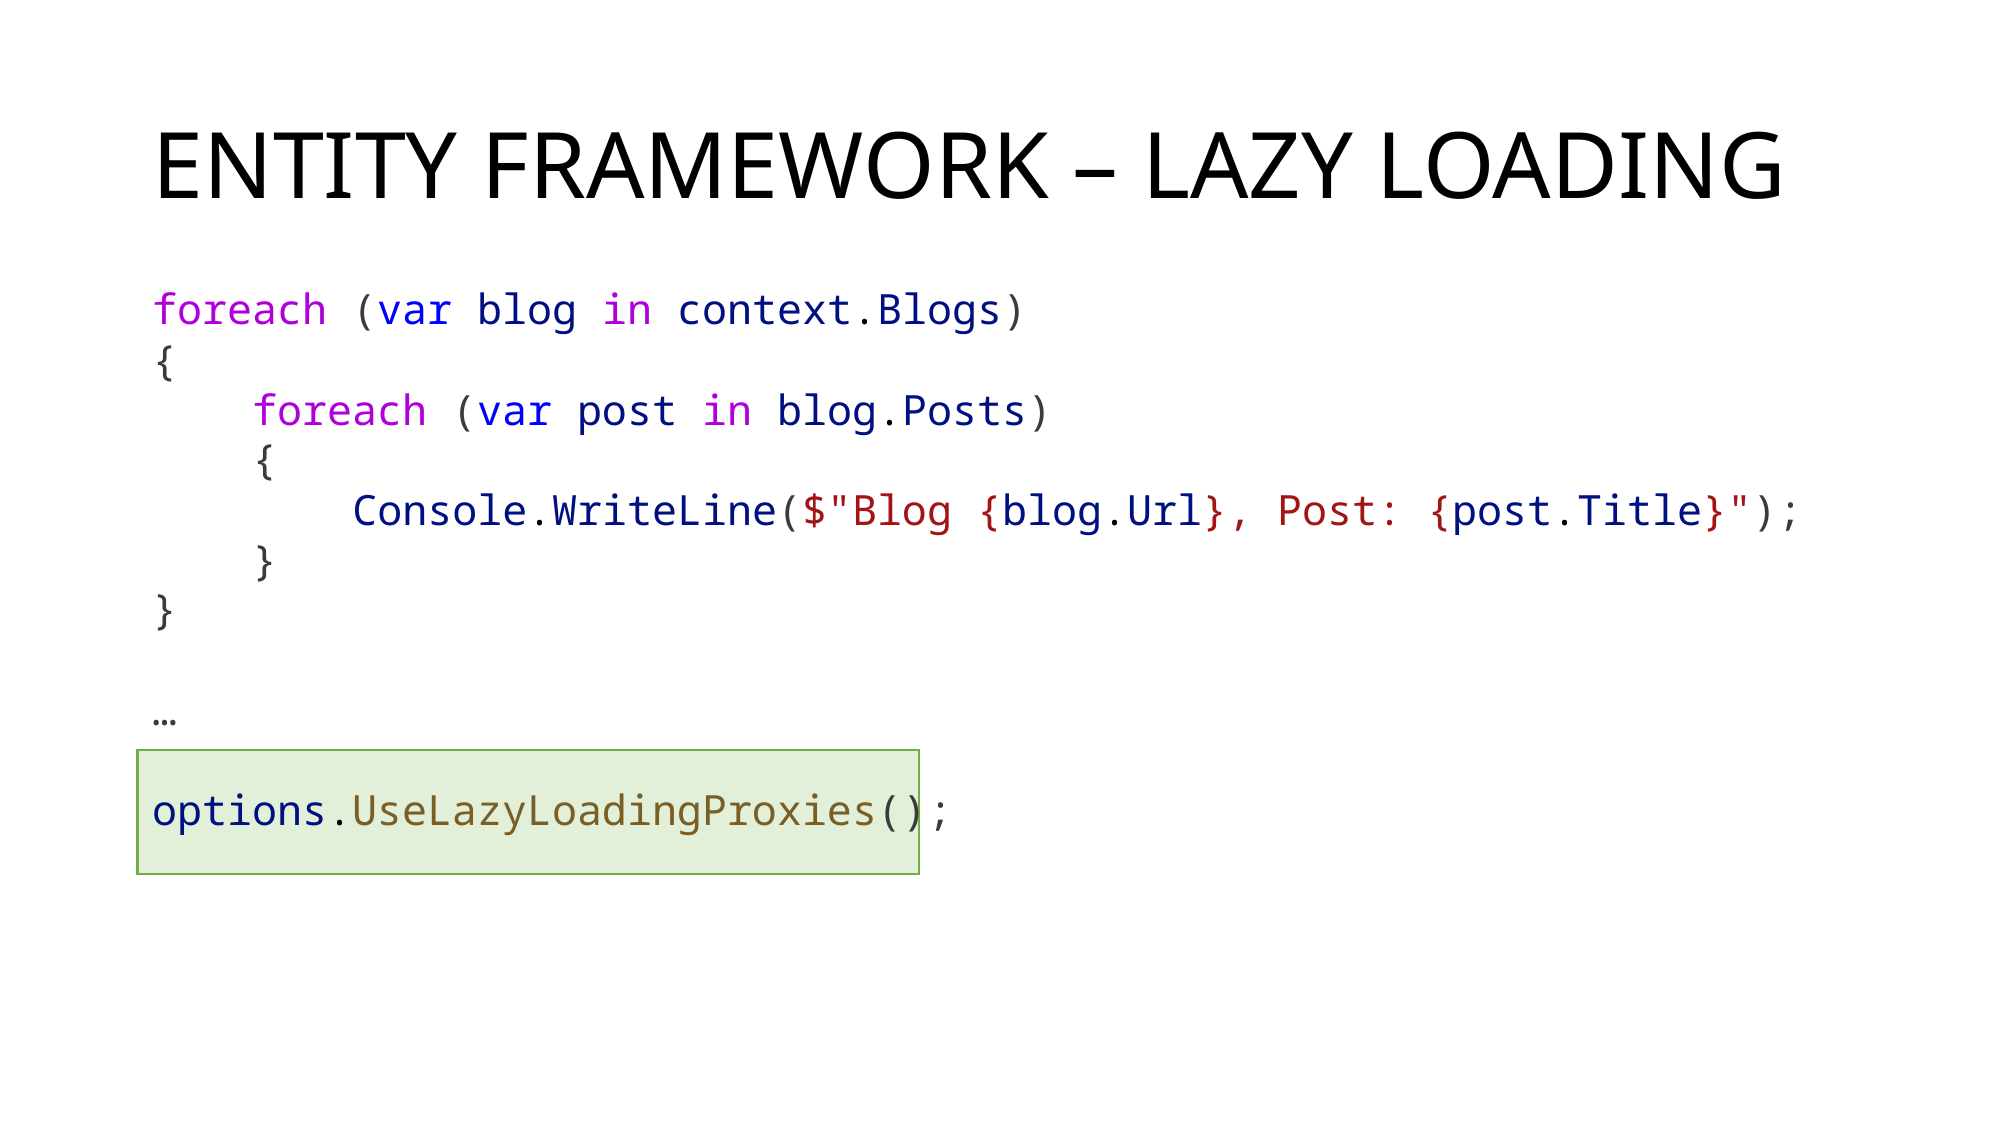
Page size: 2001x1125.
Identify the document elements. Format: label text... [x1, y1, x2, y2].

title ENTITY FRAMEWORK – LAZY LOADING [137, 59, 1863, 278]
text_box foreach (var blog in context.Blogs) { foreach (var post in blog.Posts) { Console.WriteLine($"Blog {blog.Url}, Post: {post.Title}"); } } … options.UseLazyLoadingProxies(); [137, 275, 1845, 891]
